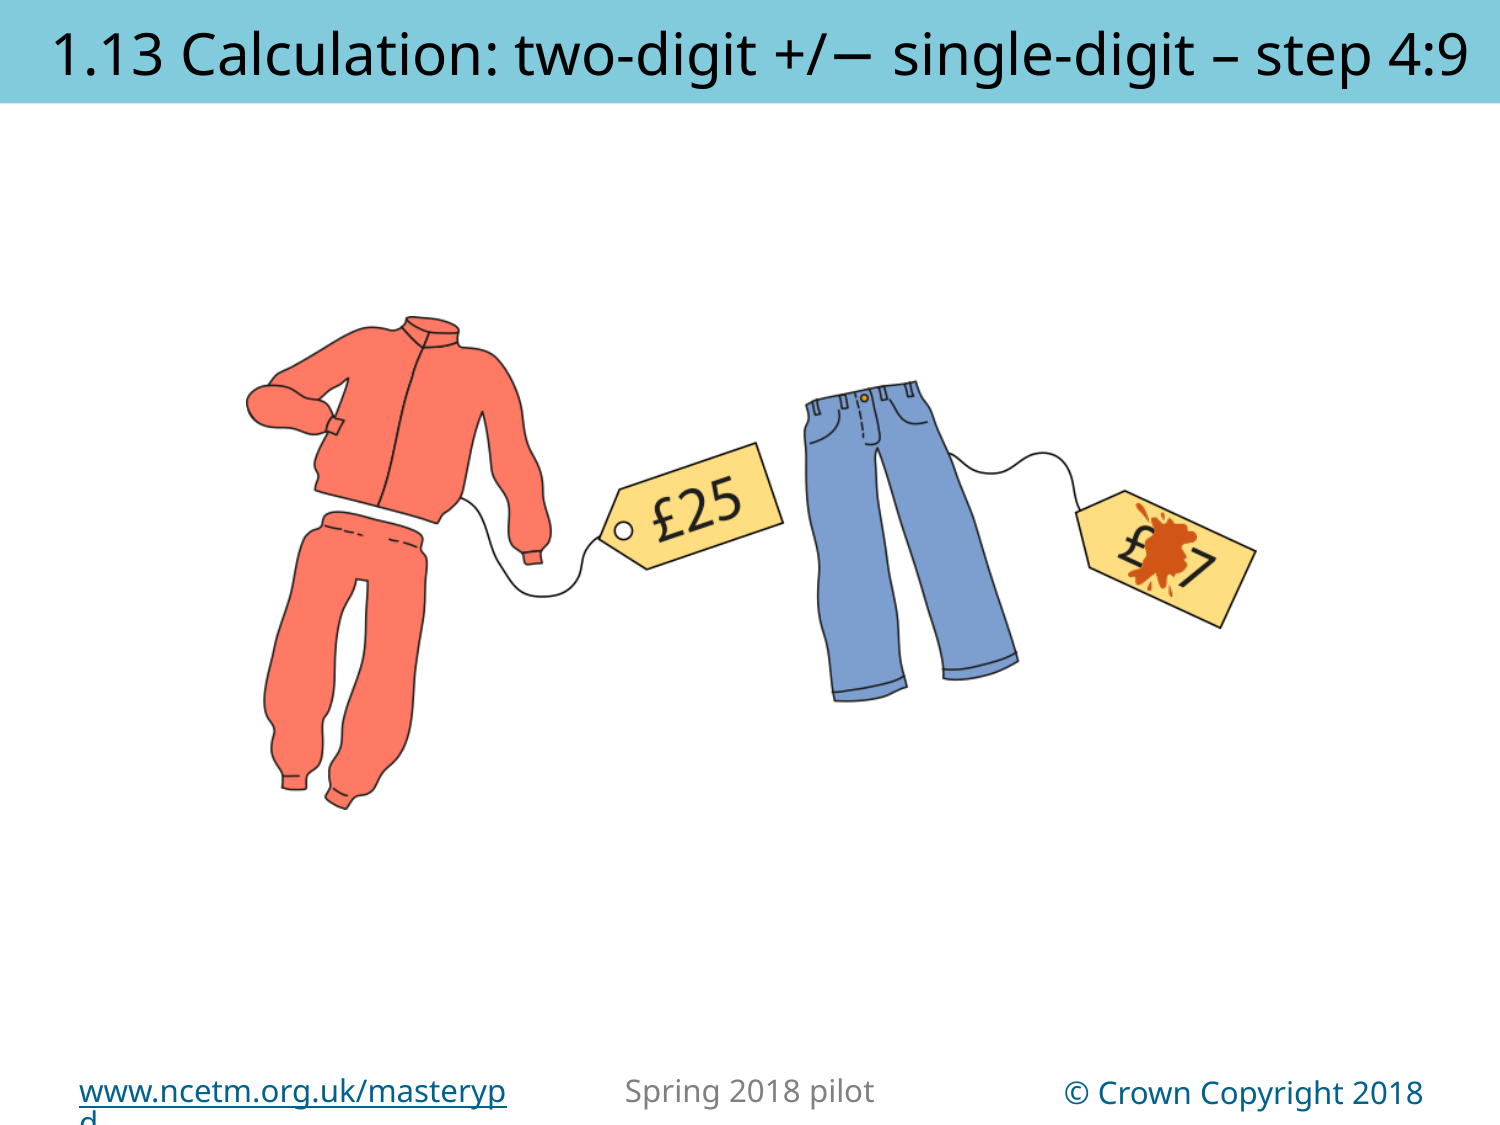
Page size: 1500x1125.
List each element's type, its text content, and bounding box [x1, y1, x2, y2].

list 1.13 Calculation: two-digit +/− single-digit – step 4:9 [0, 0, 1500, 104]
picture [246, 316, 1258, 810]
